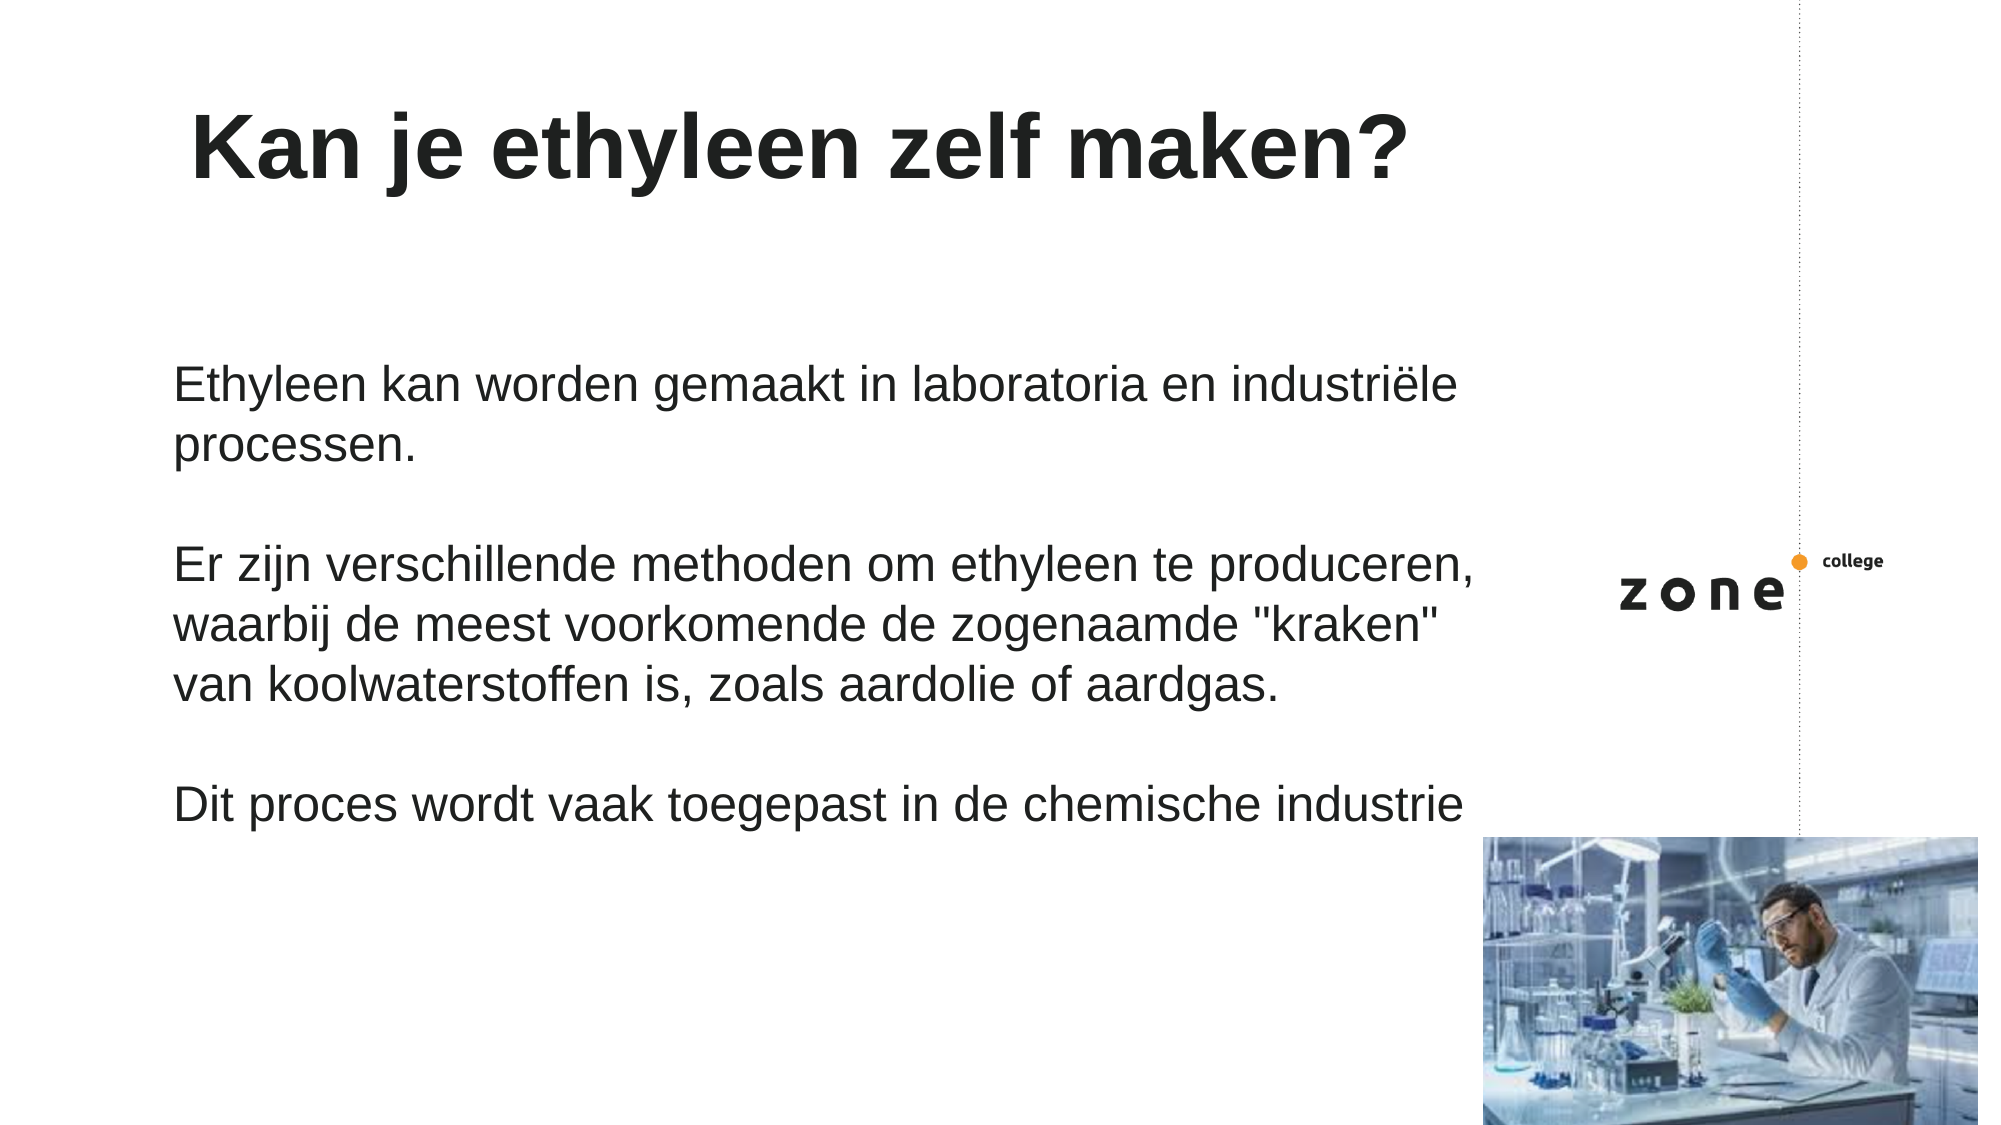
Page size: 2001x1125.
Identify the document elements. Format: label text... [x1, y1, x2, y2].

picture [1483, 0, 2001, 1125]
title Kan je ethyleen zelf maken? [190, 99, 1661, 317]
list Ethyleen kan worden gemaakt in laboratoria en industriële processen. Er zijn verschillende methoden om ethyleen te produceren, waarbij de meest voorkomende de zogenaamde "kraken" van koolwaterstoffen is, zoals aardolie of aardgas. Dit proces wordt vaak toegepast in de chemische industrie [173, 350, 1509, 1125]
